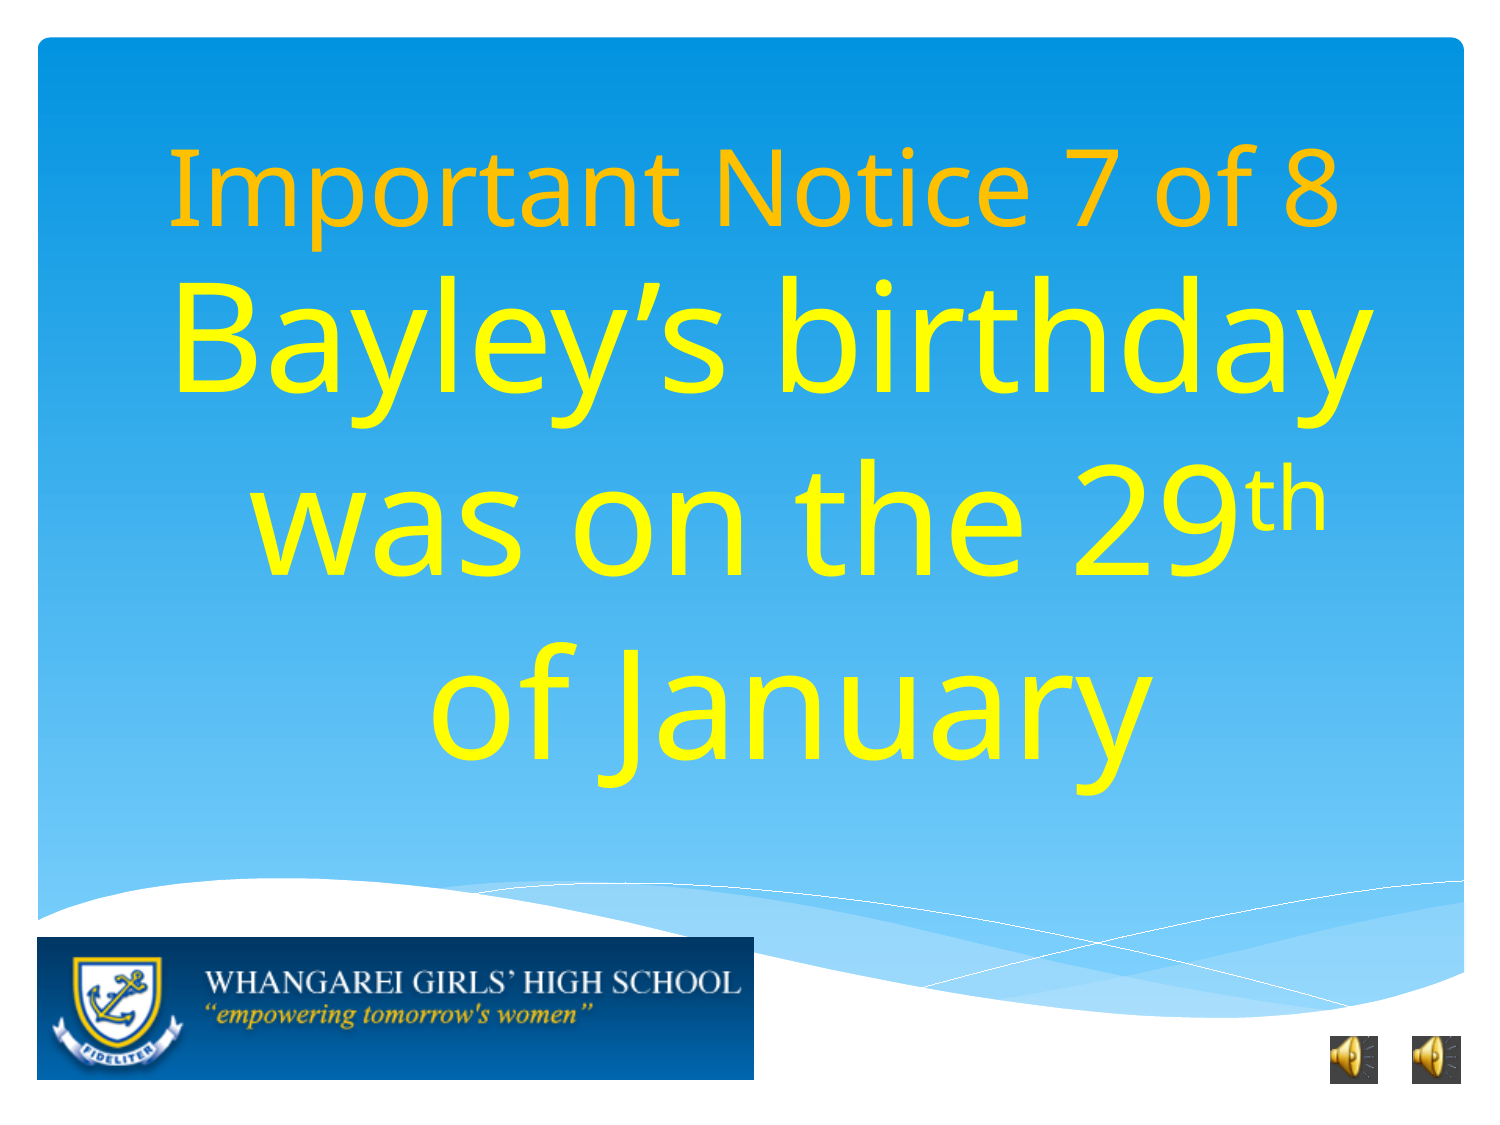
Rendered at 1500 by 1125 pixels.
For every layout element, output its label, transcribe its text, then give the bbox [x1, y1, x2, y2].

picture [37, 937, 754, 1080]
text_box Important Notice 7 of 8 [149, 37, 1362, 255]
picture [1328, 1034, 1380, 1086]
picture [1411, 1034, 1462, 1086]
text_box Bayley’s birthday was on the 29th of January [149, 231, 1391, 963]
